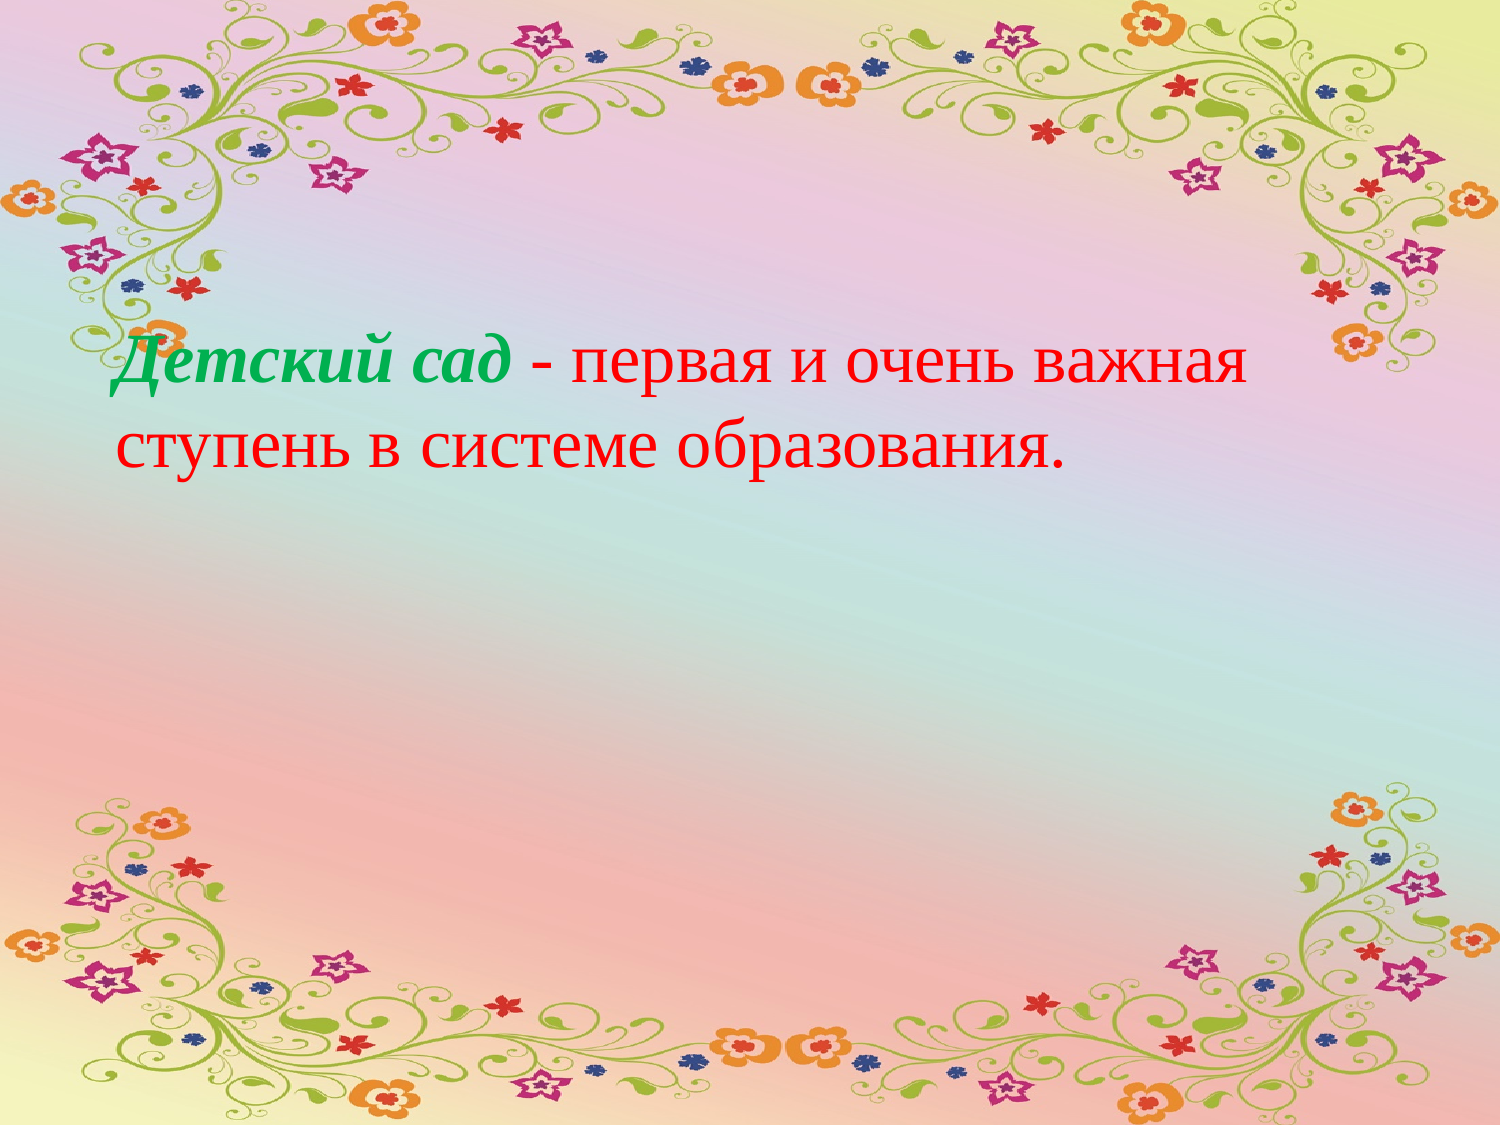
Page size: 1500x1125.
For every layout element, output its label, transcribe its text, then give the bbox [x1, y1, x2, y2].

picture [0, 0, 1500, 1125]
title Детский сад - первая и очень важная ступень в системе образования. [100, 302, 1451, 491]
